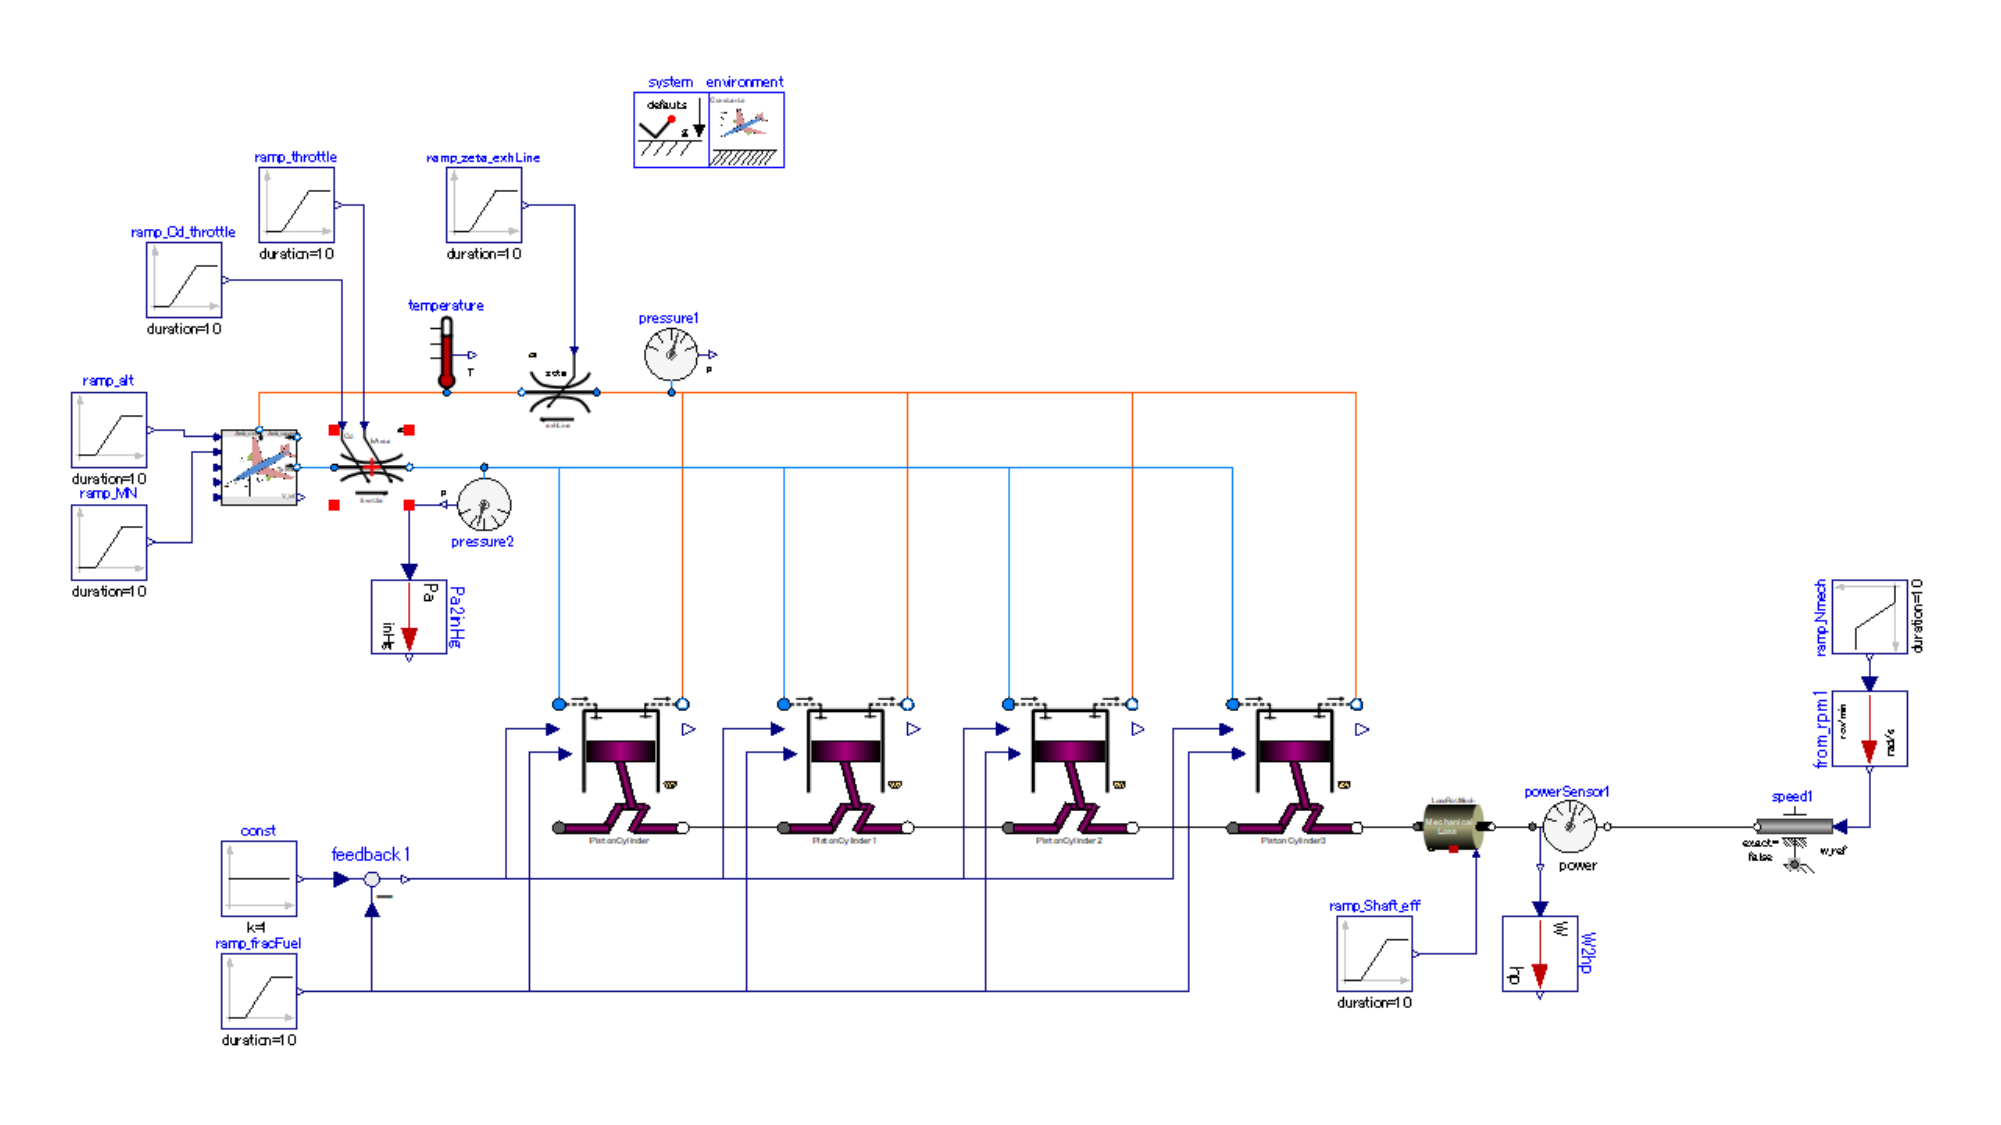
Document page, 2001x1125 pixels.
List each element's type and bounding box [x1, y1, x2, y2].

picture [54, 56, 1946, 1069]
